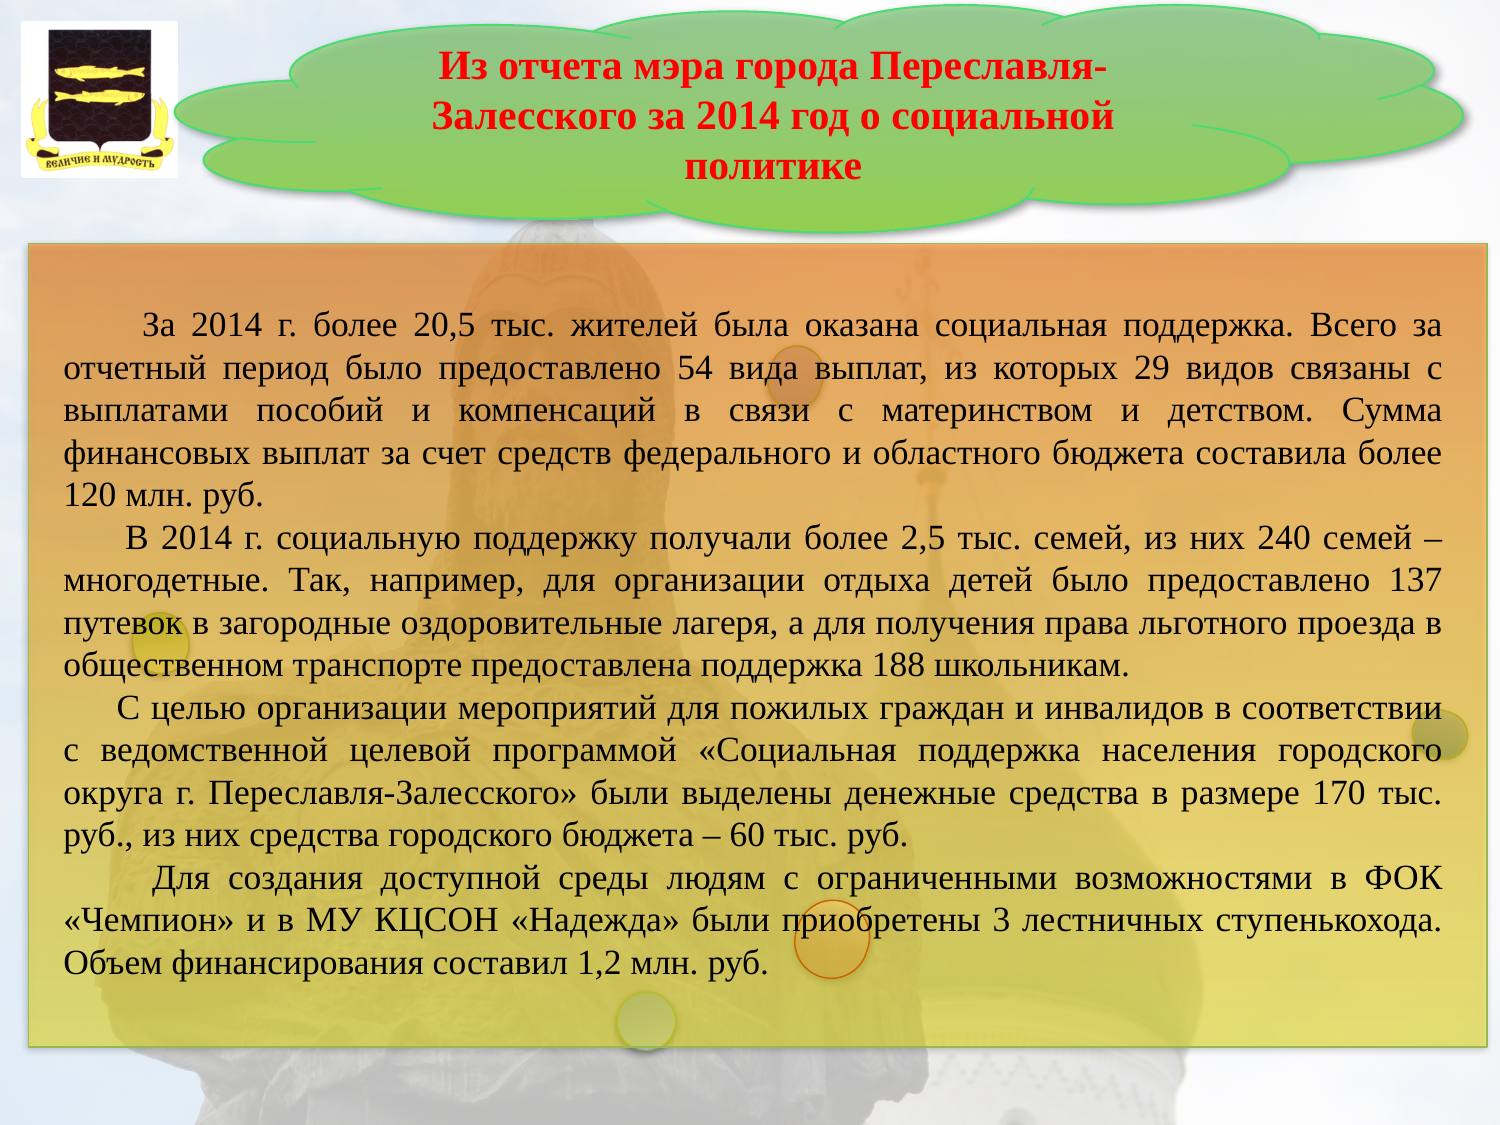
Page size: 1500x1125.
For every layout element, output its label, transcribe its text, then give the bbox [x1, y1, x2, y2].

text_box [28, 243, 1488, 1048]
text_box Из отчета мэра города Переславля-Залесского за 2014 год о социальной политике [172, 2, 1465, 235]
text_box За 2014 г. более 20,5 тыс. жителей была оказана социальная поддержка. Всего за отчетный период было предоставлено 54 вида выплат, из которых 29 видов связаны с выплатами пособий и компенсаций в связи с материнством и детством. Сумма финансовых выплат за счет средств федерального и областного бюджета составила более 120 млн. руб. В 2014 г. социальную поддержку получали более 2,5 тыс. семей, из них 240 семей – многодетные. Так, например, для организации отдыха детей было предоставлено 137 путевок в загородные оздоровительные лагеря, а для получения права льготного проезда в общественном транспорте предоставлена поддержка 188 школьникам. С целью организации мероприятий для пожилых граждан и инвалидов в соответствии с ведомственной целевой программой «Социальная поддержка населения городского округа г. Переславля-Залесского» были выделены денежные средства в размере 170 тыс. руб., из них средства городского бюджета – 60 тыс. руб. Для создания доступной среды людям с ограниченными возможностями в ФОК «Чемпион» и в МУ КЦСОН «Надежда» были приобретены 3 лестничных ступенькохода. Объем финансирования составил 1,2 млн. руб. [48, 293, 1458, 989]
text_box [21, 21, 178, 178]
